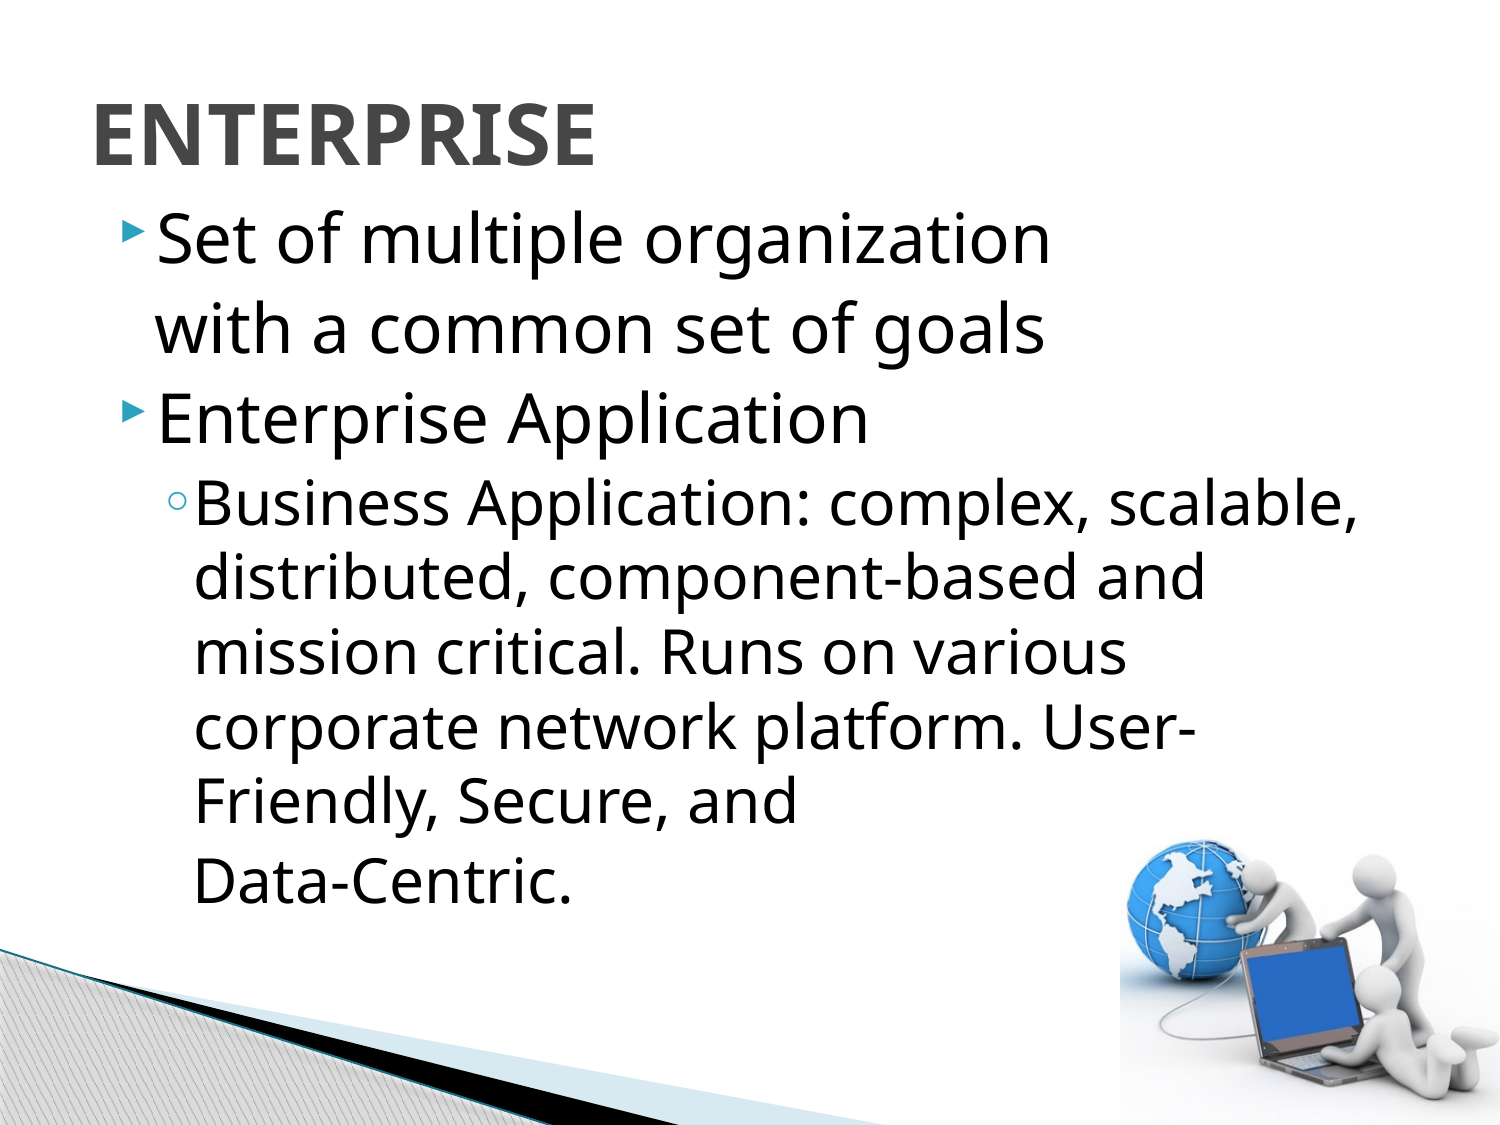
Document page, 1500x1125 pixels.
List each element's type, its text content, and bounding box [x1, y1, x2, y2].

text_box Set of multiple organization with a common set of goals Enterprise Application Business Application: complex, scalable, distributed, component-based and mission critical. Runs on various corporate network platform. User-Friendly, Secure, and Data-Centric. [87, 187, 1438, 930]
picture [1120, 812, 1500, 1125]
title ENTERPRISE [75, 37, 1425, 225]
